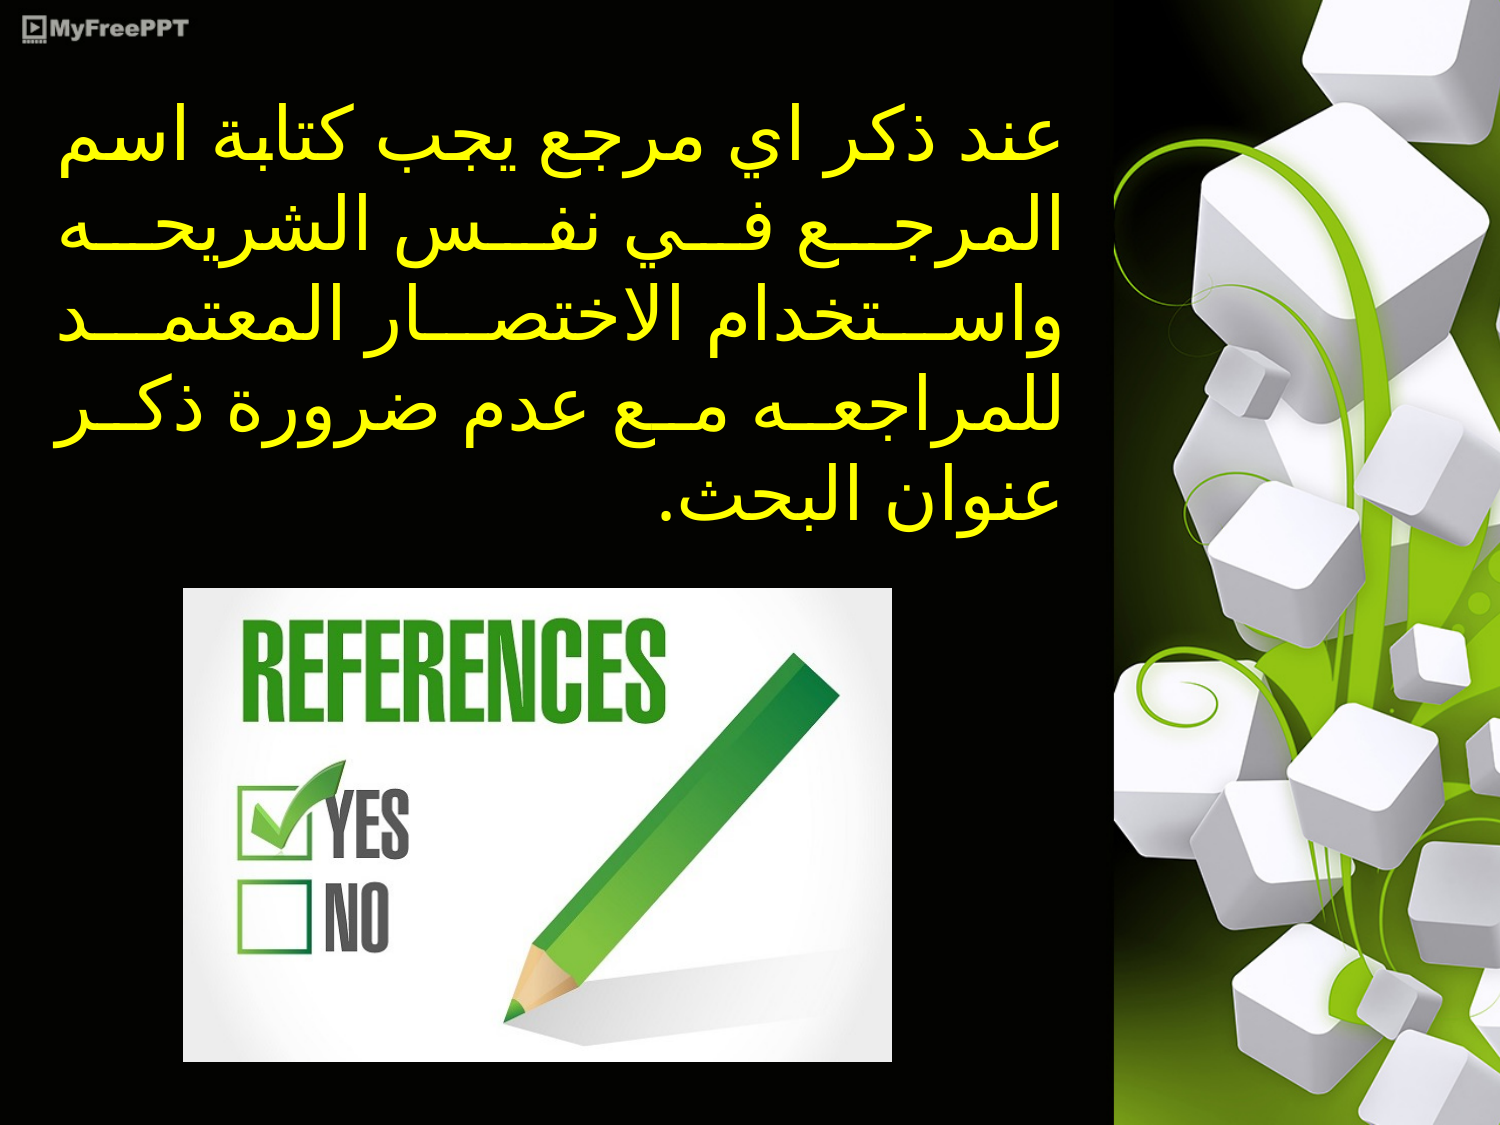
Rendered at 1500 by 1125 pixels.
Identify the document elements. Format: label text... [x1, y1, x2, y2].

picture [0, 0, 1500, 1125]
text_box عند ذكر اي مرجع يجب كتابة اسم المرجع في نفس الشريحه واستخدام الاختصار المعتمد للمراجعه مع عدم ضرورة ذكر عنوان البحث. [41, 78, 1081, 633]
